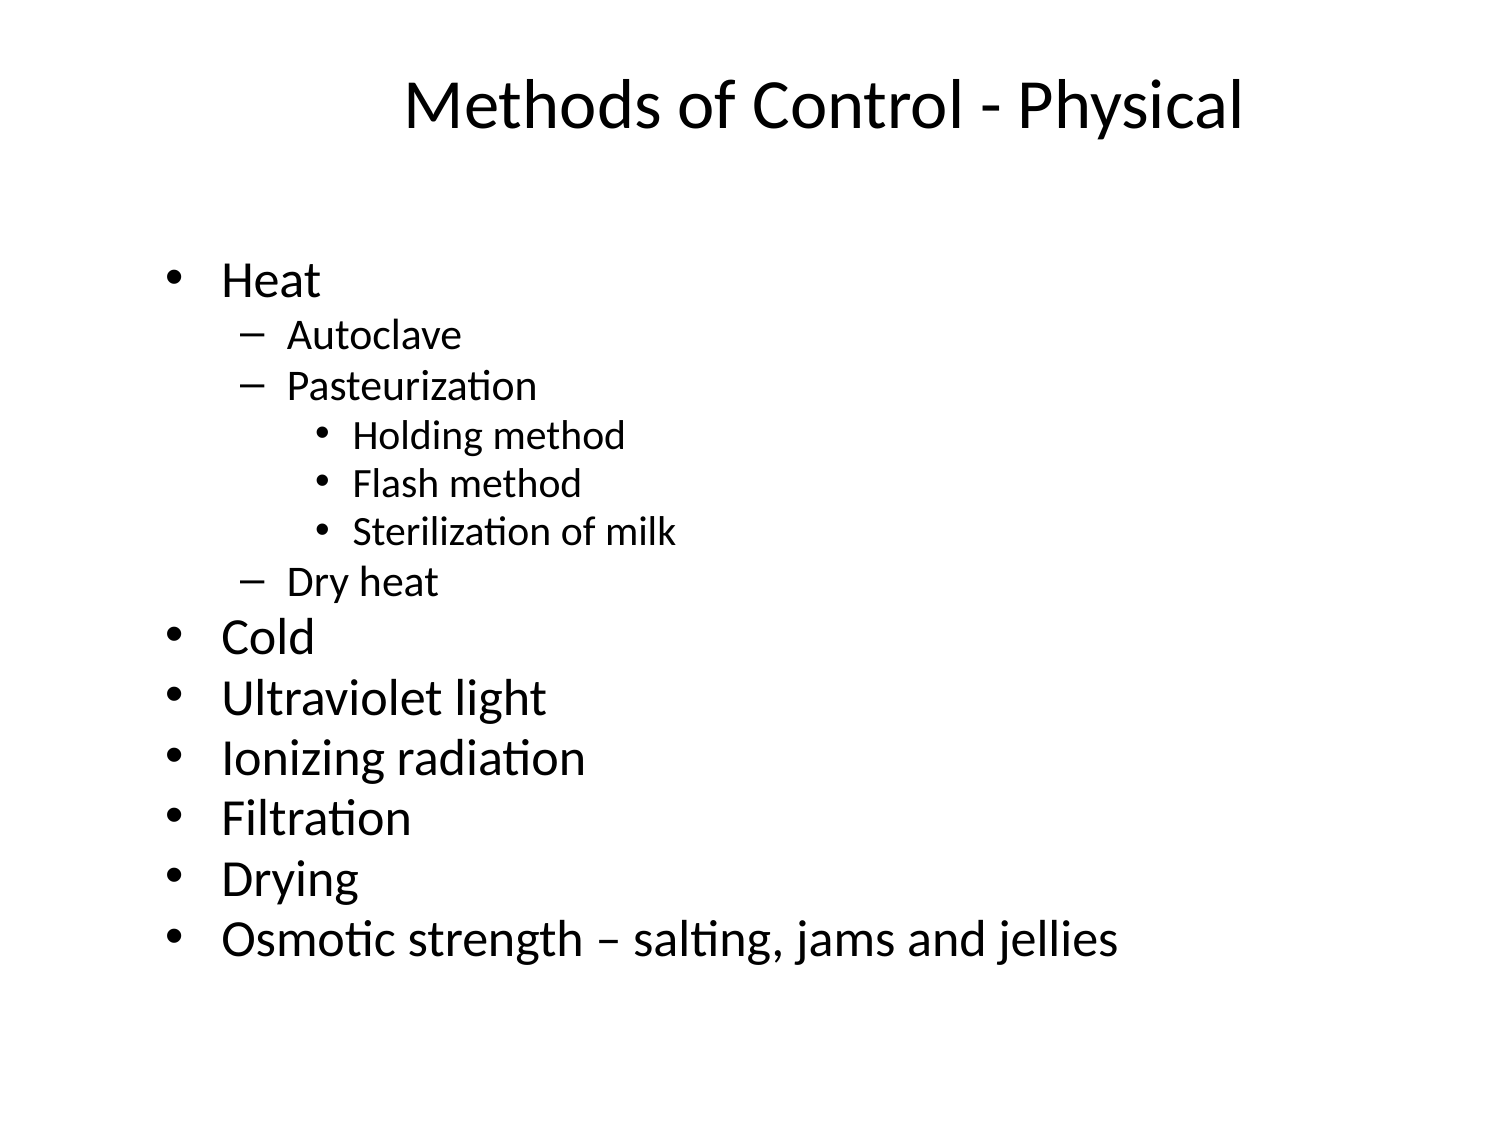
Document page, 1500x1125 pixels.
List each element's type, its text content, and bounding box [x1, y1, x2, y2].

list Heat Autoclave Pasteurization Holding method Flash method Sterilization of milk Dry heat Cold Ultraviolet light Ionizing radiation Filtration Drying Osmotic strength – salting, jams and jellies [150, 249, 1350, 1050]
title Methods of Control - Physical [225, 50, 1425, 150]
